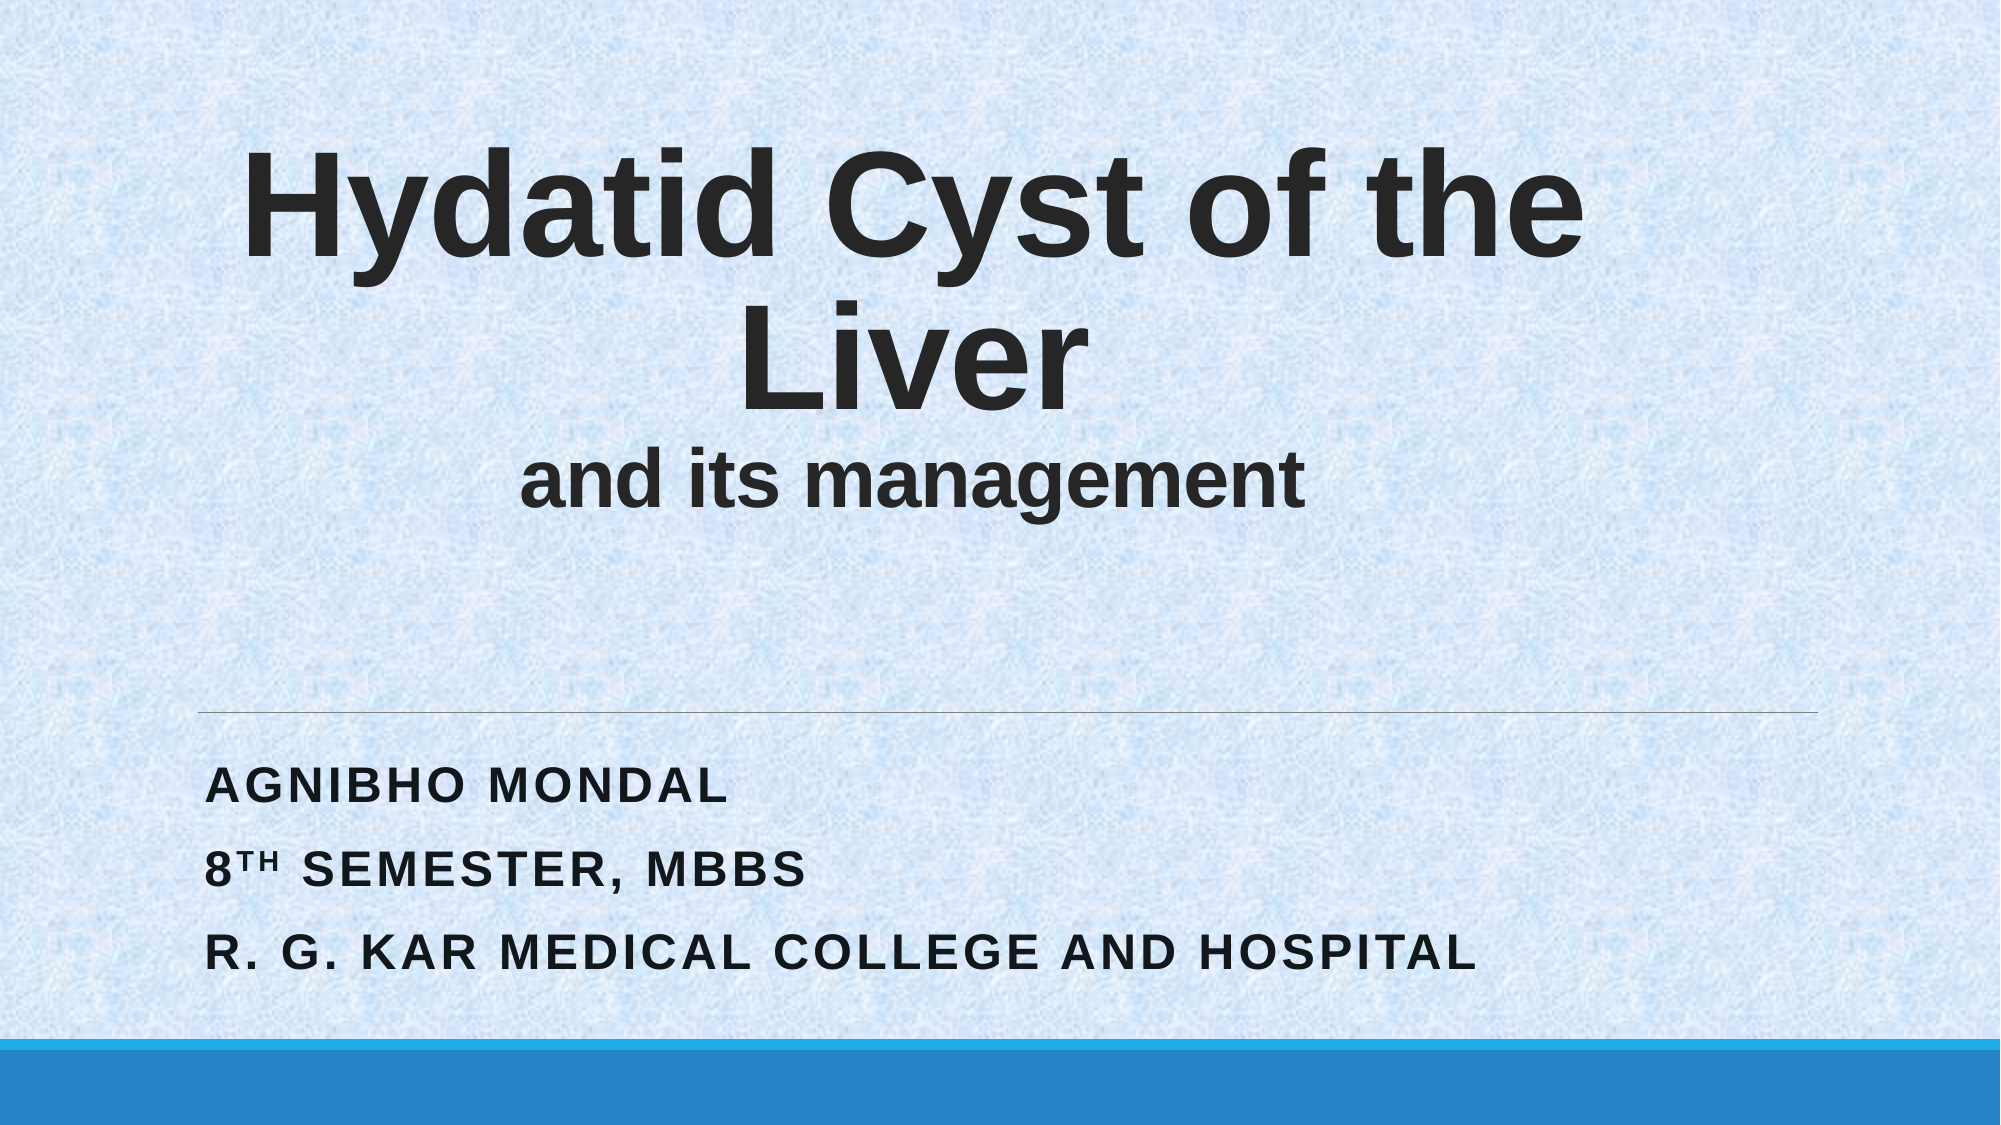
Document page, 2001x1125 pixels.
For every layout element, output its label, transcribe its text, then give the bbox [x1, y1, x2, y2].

picture [0, 0, 2001, 1125]
title Hydatid Cyst of the Liver and its management [189, 71, 1638, 533]
subtitle Agnibho Mondal 8th semester, Mbbs r. g. kar medical college and hospital [189, 752, 1638, 1029]
